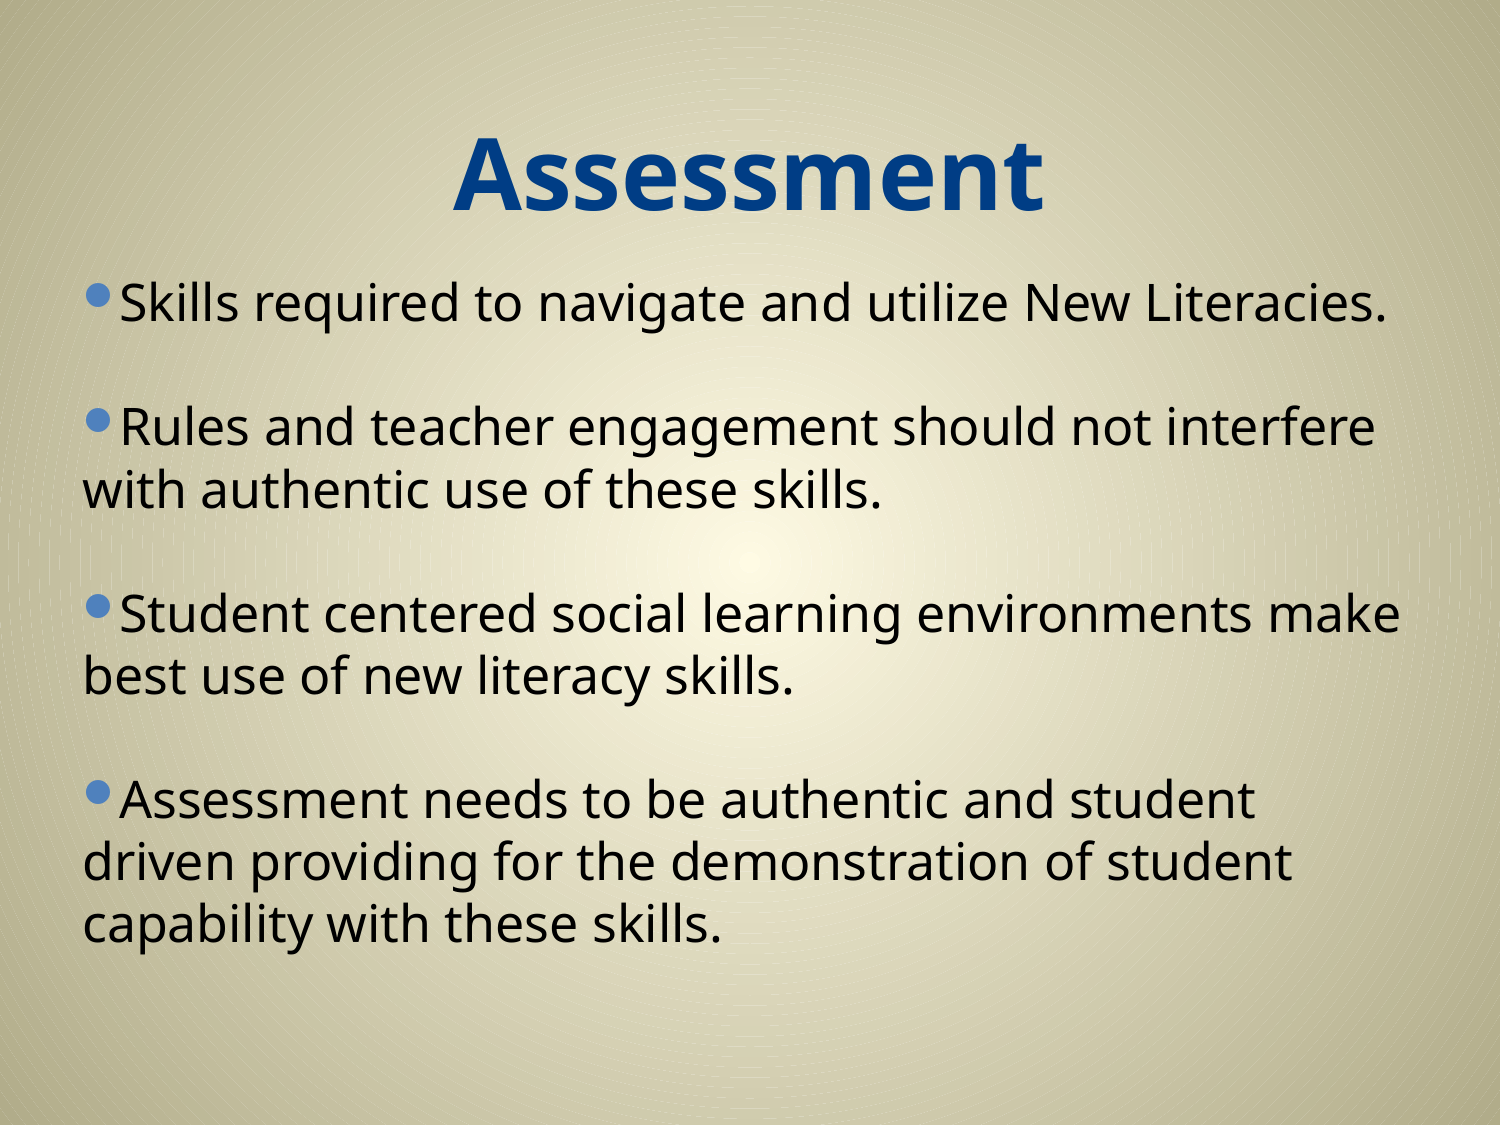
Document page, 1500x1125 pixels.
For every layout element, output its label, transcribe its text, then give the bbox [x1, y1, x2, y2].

title Assessment [75, 50, 1425, 238]
list Skills required to navigate and utilize New Literacies. Rules and teacher engagement should not interfere with authentic use of these skills. Student centered social learning environments make best use of new literacy skills. Assessment needs to be authentic and student driven providing for the demonstration of student capability with these skills. [75, 262, 1425, 1005]
